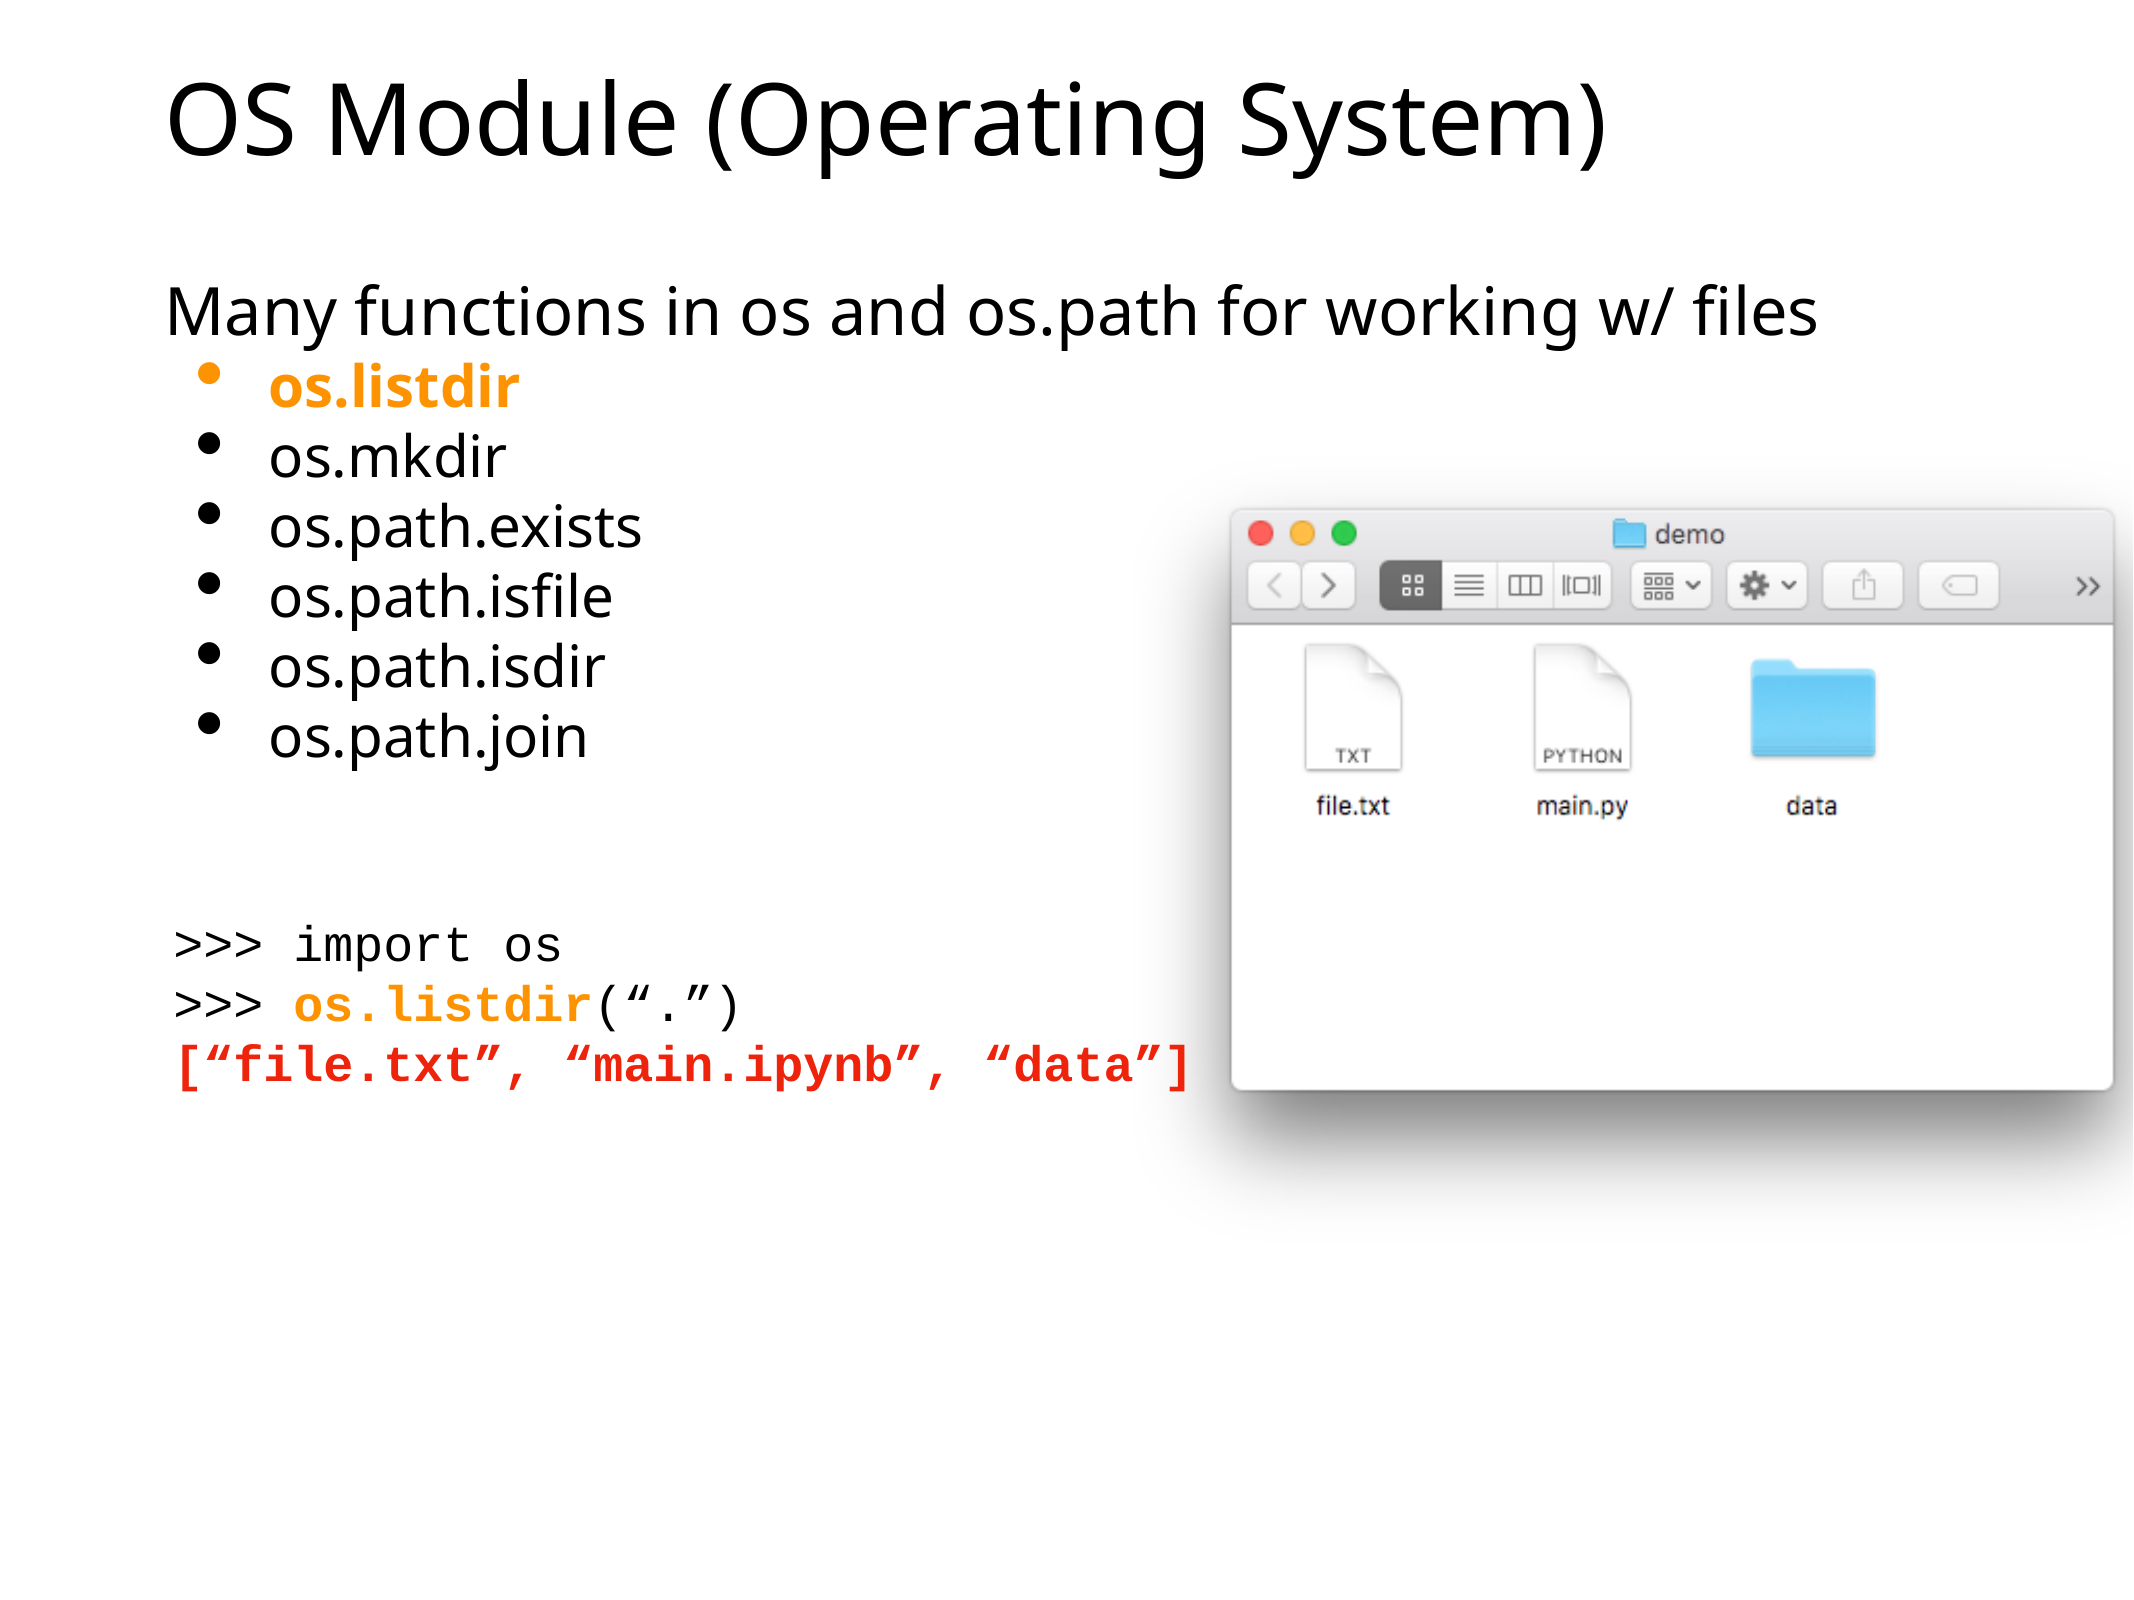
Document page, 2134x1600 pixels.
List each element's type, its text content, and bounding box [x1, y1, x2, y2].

list Many functions in os and os.path for working w/ files os.listdir os.mkdir os.path.exists os.path.isfile os.path.isdir os.path.join [155, 259, 1978, 801]
text_box >>> import os >>> os.listdir(“.”) [“file.txt”, “main.ipynb”, “data”] [164, 903, 1104, 1100]
title OS Module (Operating System) [155, 41, 1978, 191]
picture [1104, 421, 2134, 1243]
